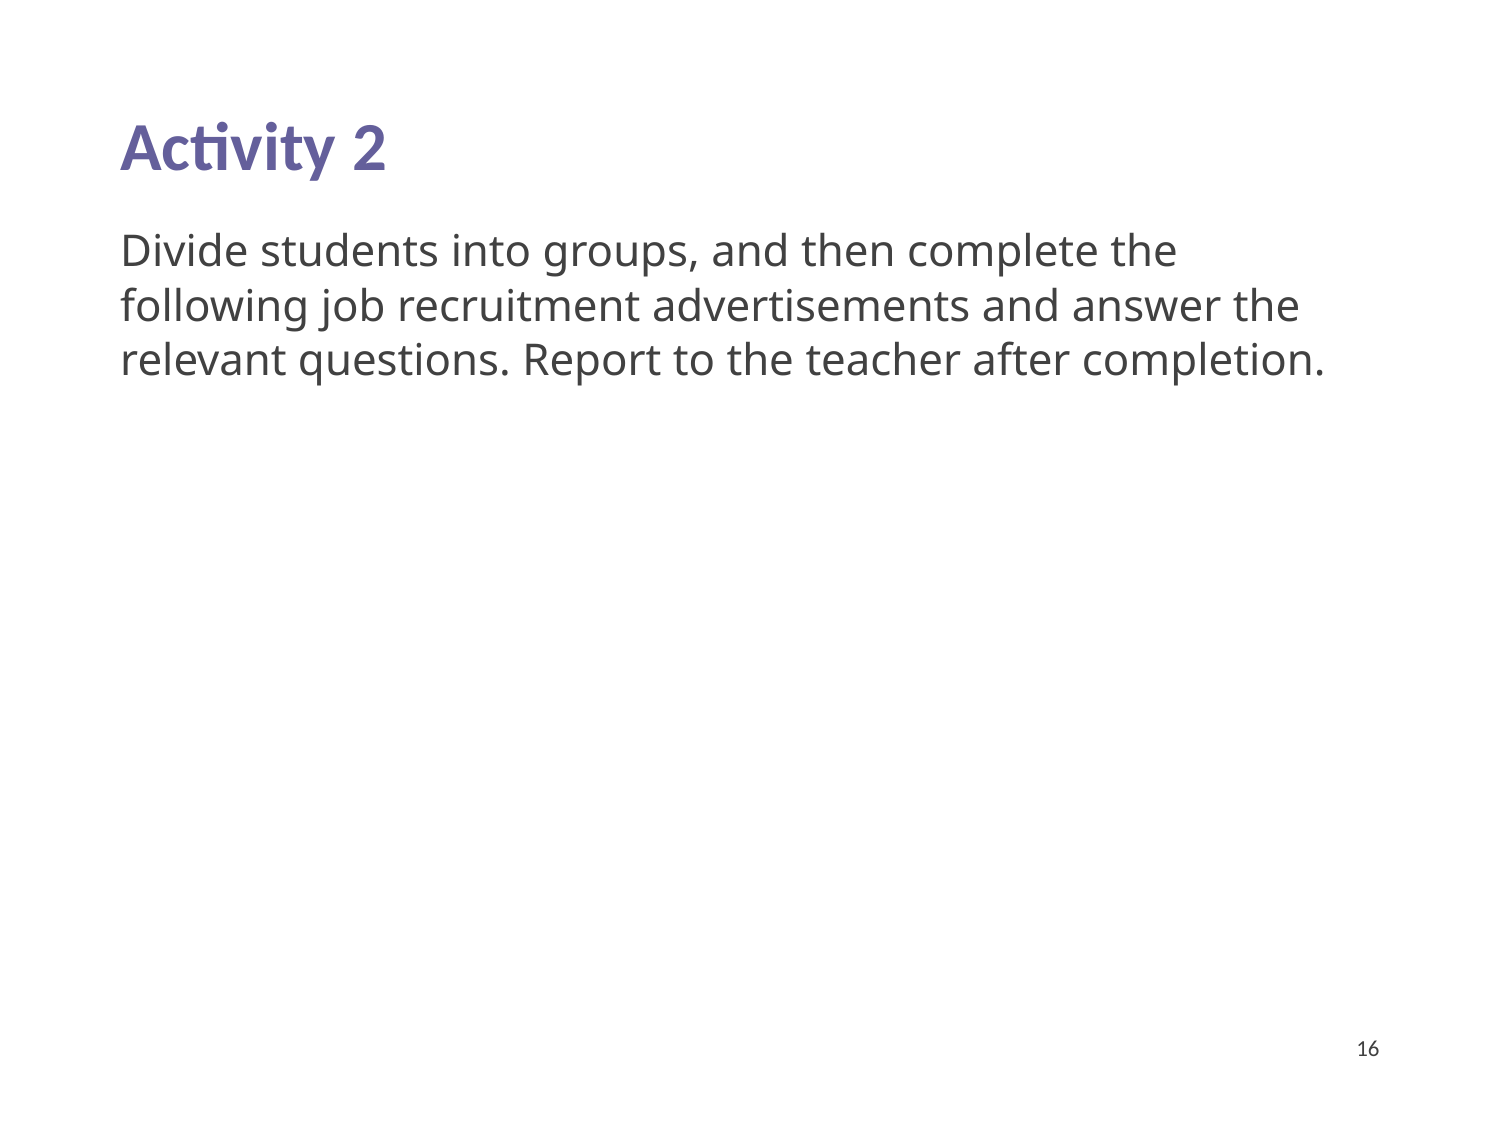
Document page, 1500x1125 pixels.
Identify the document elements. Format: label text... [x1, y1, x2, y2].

list Divide students into groups, and then complete the following job recruitment advertisements and answer the relevant questions. Report to the teacher after completion. [119, 220, 1365, 815]
list Activity 2 [119, 113, 1382, 217]
slide_number 16 [1353, 1035, 1381, 1062]
